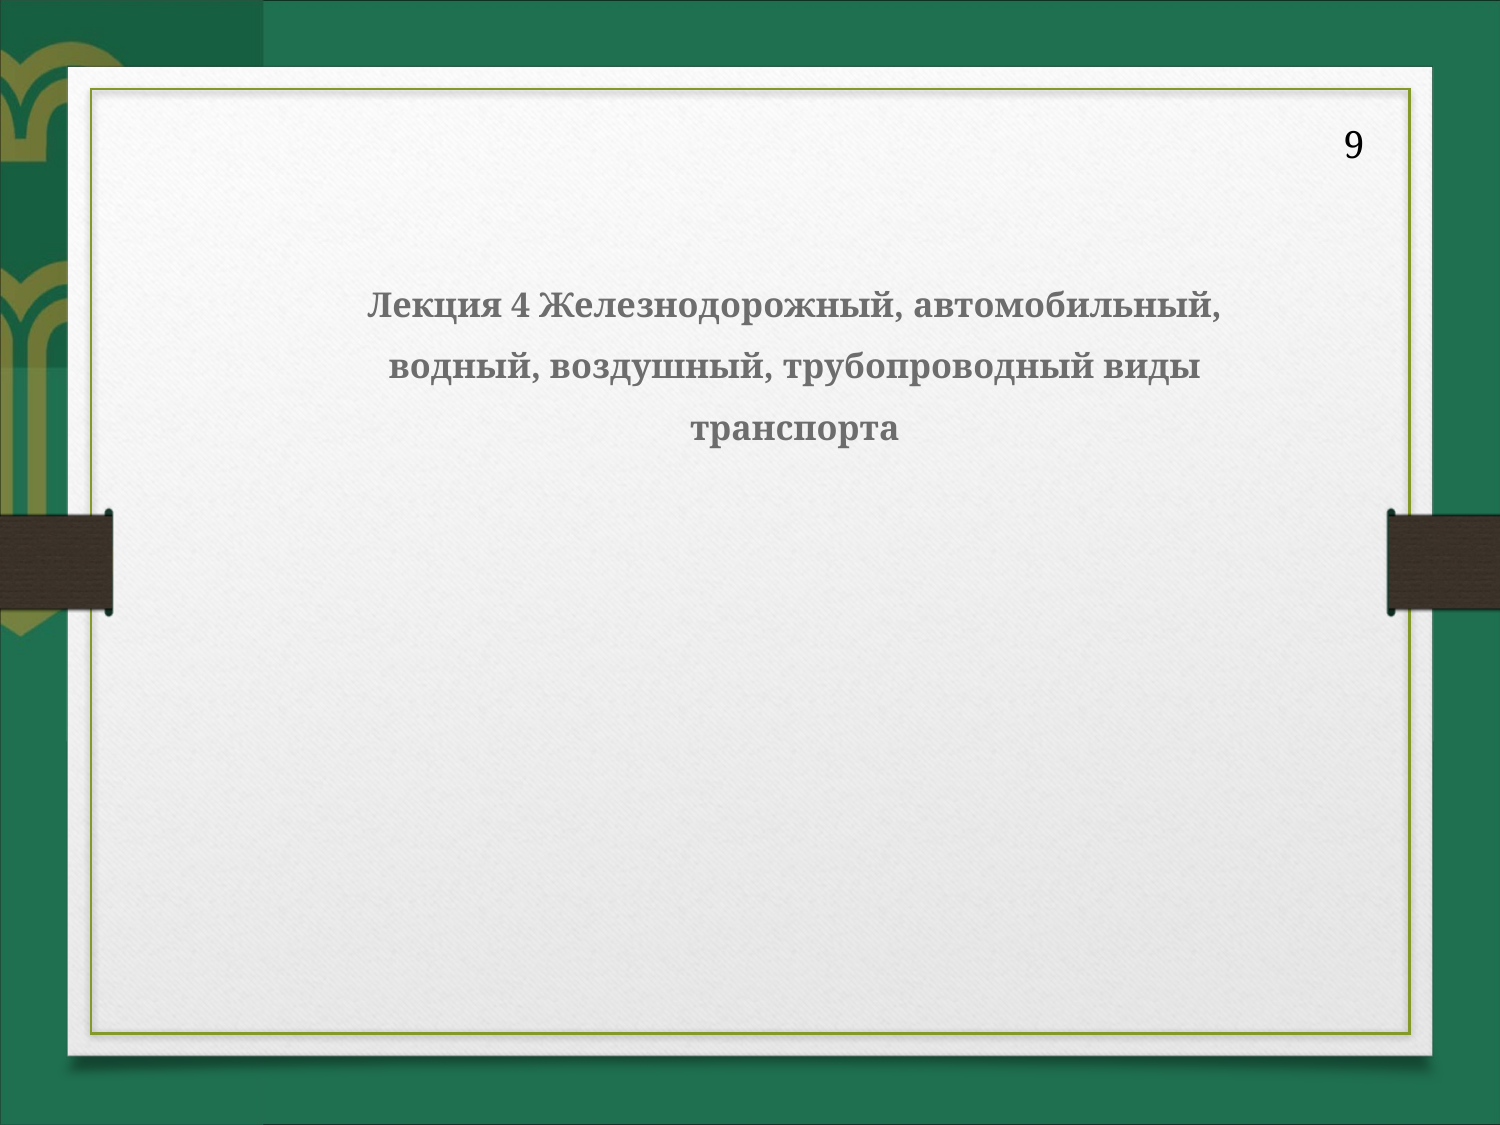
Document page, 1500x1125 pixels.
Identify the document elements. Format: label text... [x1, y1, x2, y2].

title Лекция 4 Железнодорожный, автомобильный, водный, воздушный, трубопроводный виды транспорта [277, 255, 1313, 457]
picture [0, 0, 1500, 1125]
text_box 9 [1328, 113, 1393, 174]
